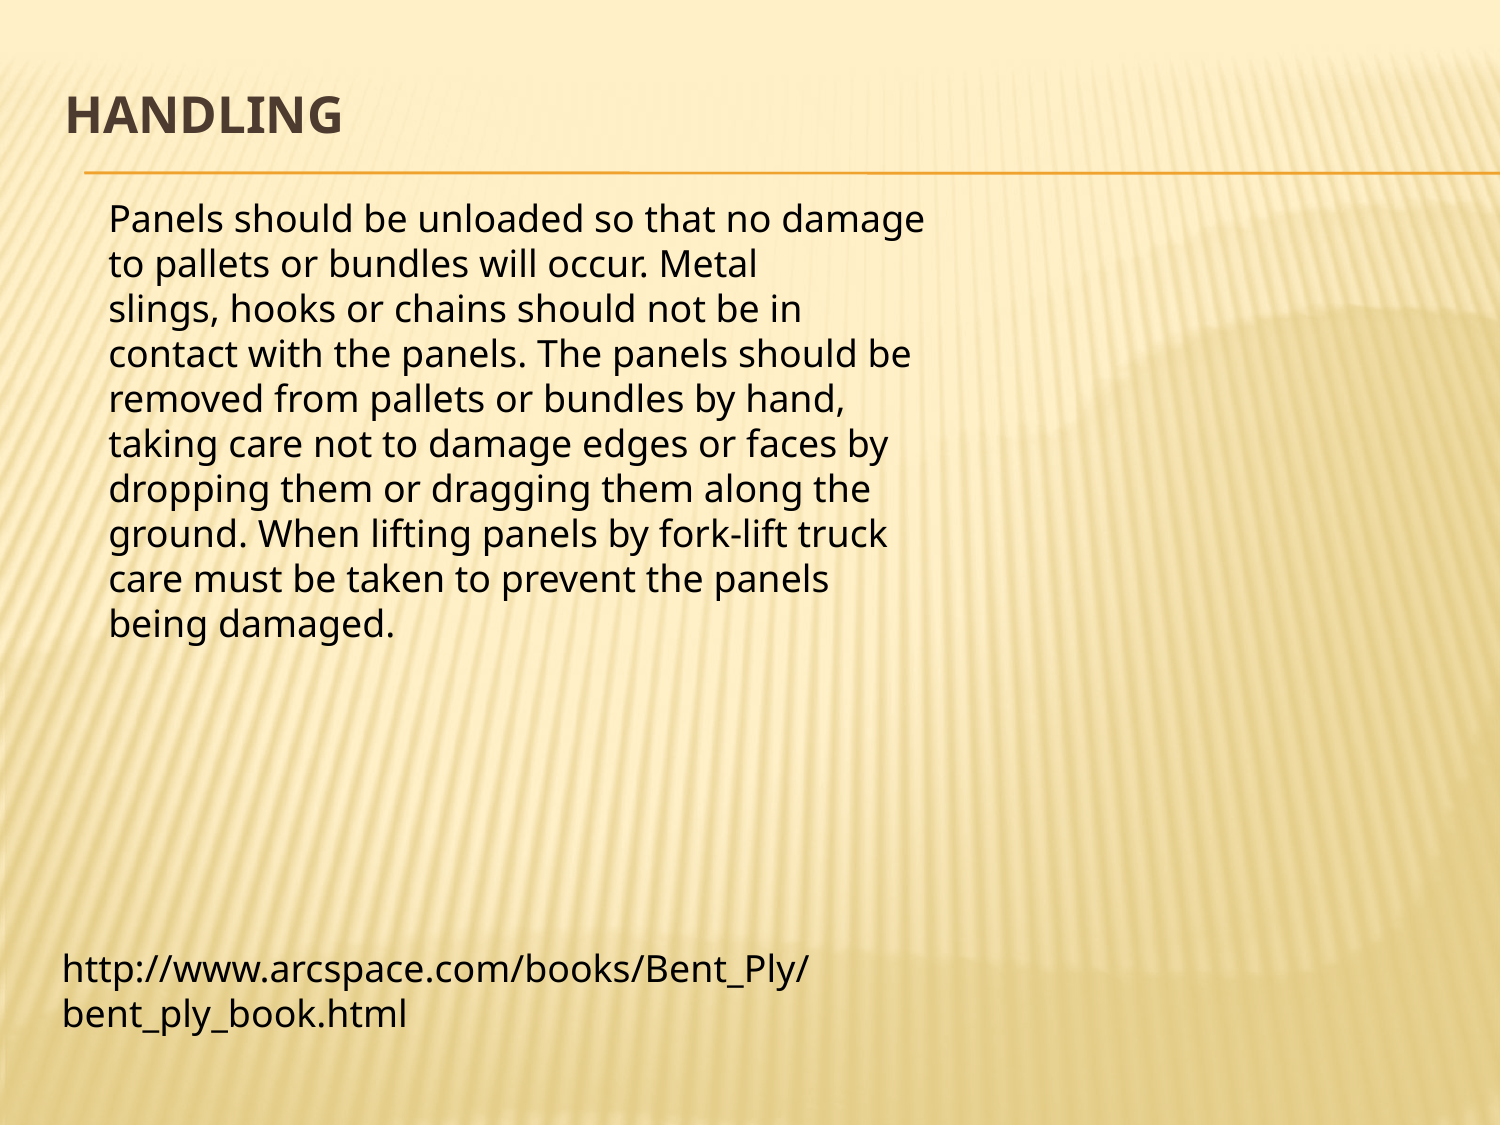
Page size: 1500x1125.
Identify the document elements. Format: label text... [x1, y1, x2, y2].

text_box http://www.arcspace.com/books/Bent_Ply/bent_ply_book.html [46, 937, 1114, 1043]
title Handling [49, 75, 1475, 213]
text_box Panels should be unloaded so that no damage to pallets or bundles will occur. Metal slings, hooks or chains should not be in contact with the panels. The panels should be removed from pallets or bundles by hand, taking care not to damage edges or faces by dropping them or dragging them along the ground. When lifting panels by fork-lift truck care must be taken to prevent the panels being damaged. [93, 187, 950, 653]
